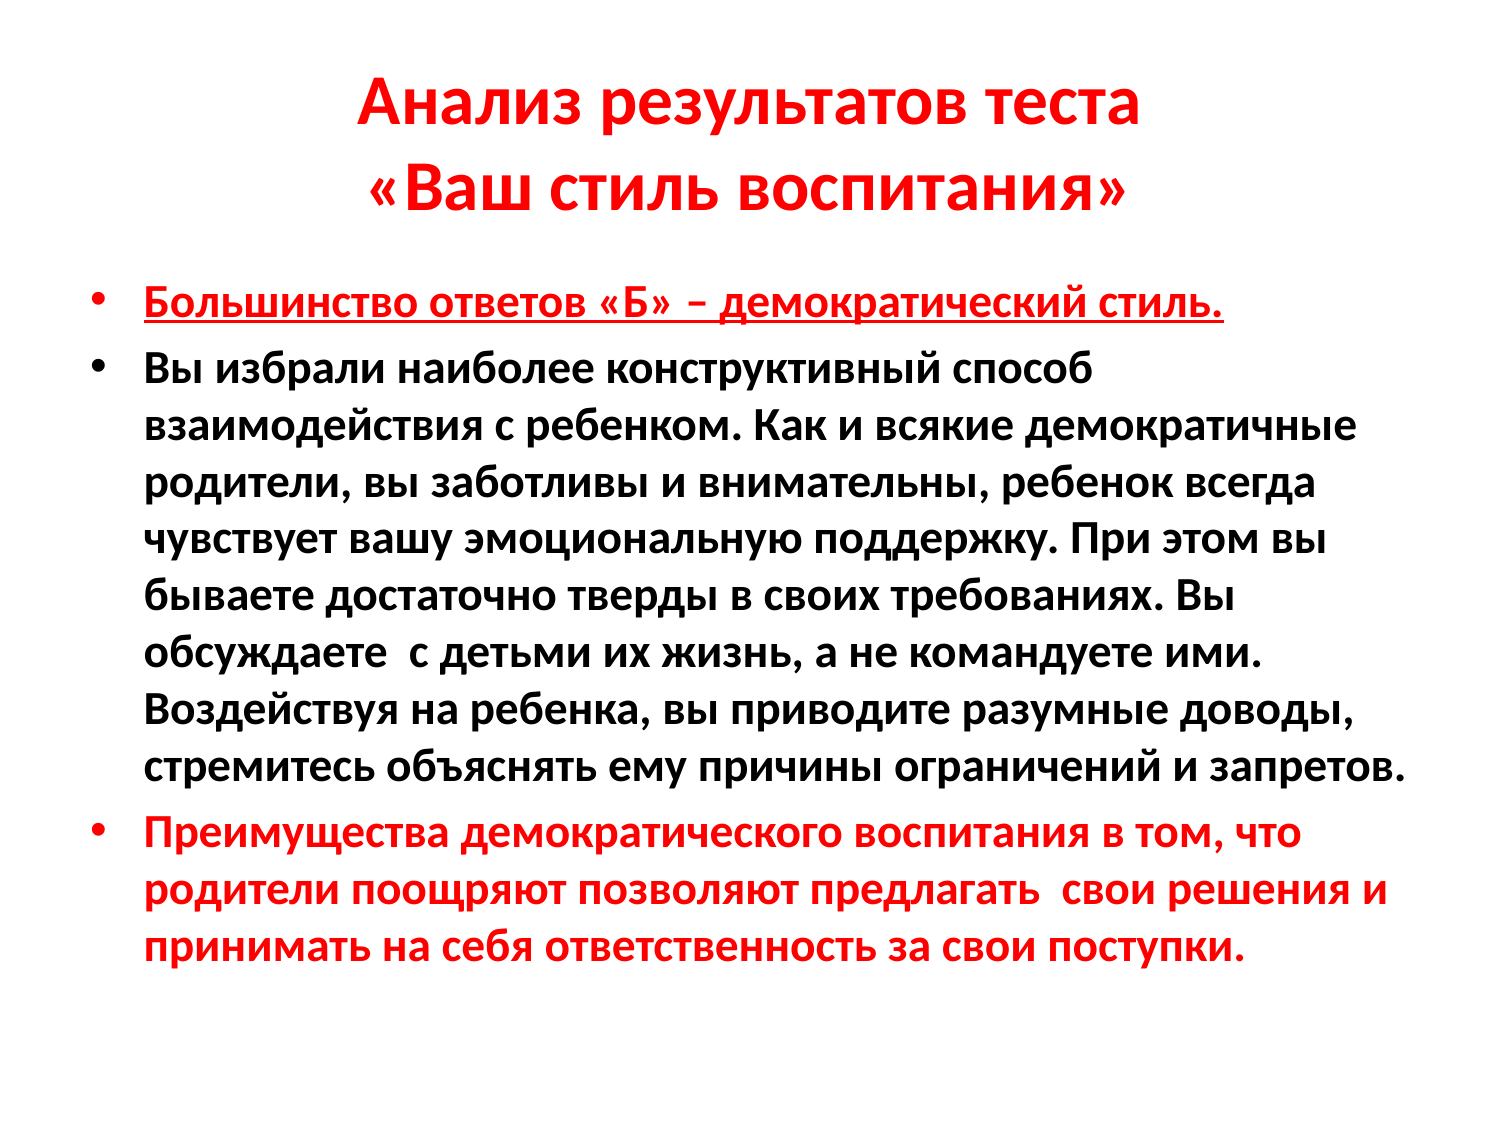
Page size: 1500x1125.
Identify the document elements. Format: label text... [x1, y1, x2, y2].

title Анализ результатов теста «Ваш стиль воспитания» [75, 45, 1425, 233]
list Большинство ответов «Б» – демократический стиль. Вы избрали наиболее конструктивный способ взаимодействия с ребенком. Как и всякие демократичные родители, вы заботливы и внимательны, ребенок всегда чувствует вашу эмоциональную поддержку. При этом вы бываете достаточно тверды в своих требованиях. Вы обсуждаете с детьми их жизнь, а не командуете ими. Воздействуя на ребенка, вы приводите разумные доводы, стремитесь объяснять ему причины ограничений и запретов. Преимущества демократического воспитания в том, что родители поощряют позволяют предлагать свои решения и принимать на себя ответственность за свои поступки. [75, 262, 1425, 1005]
